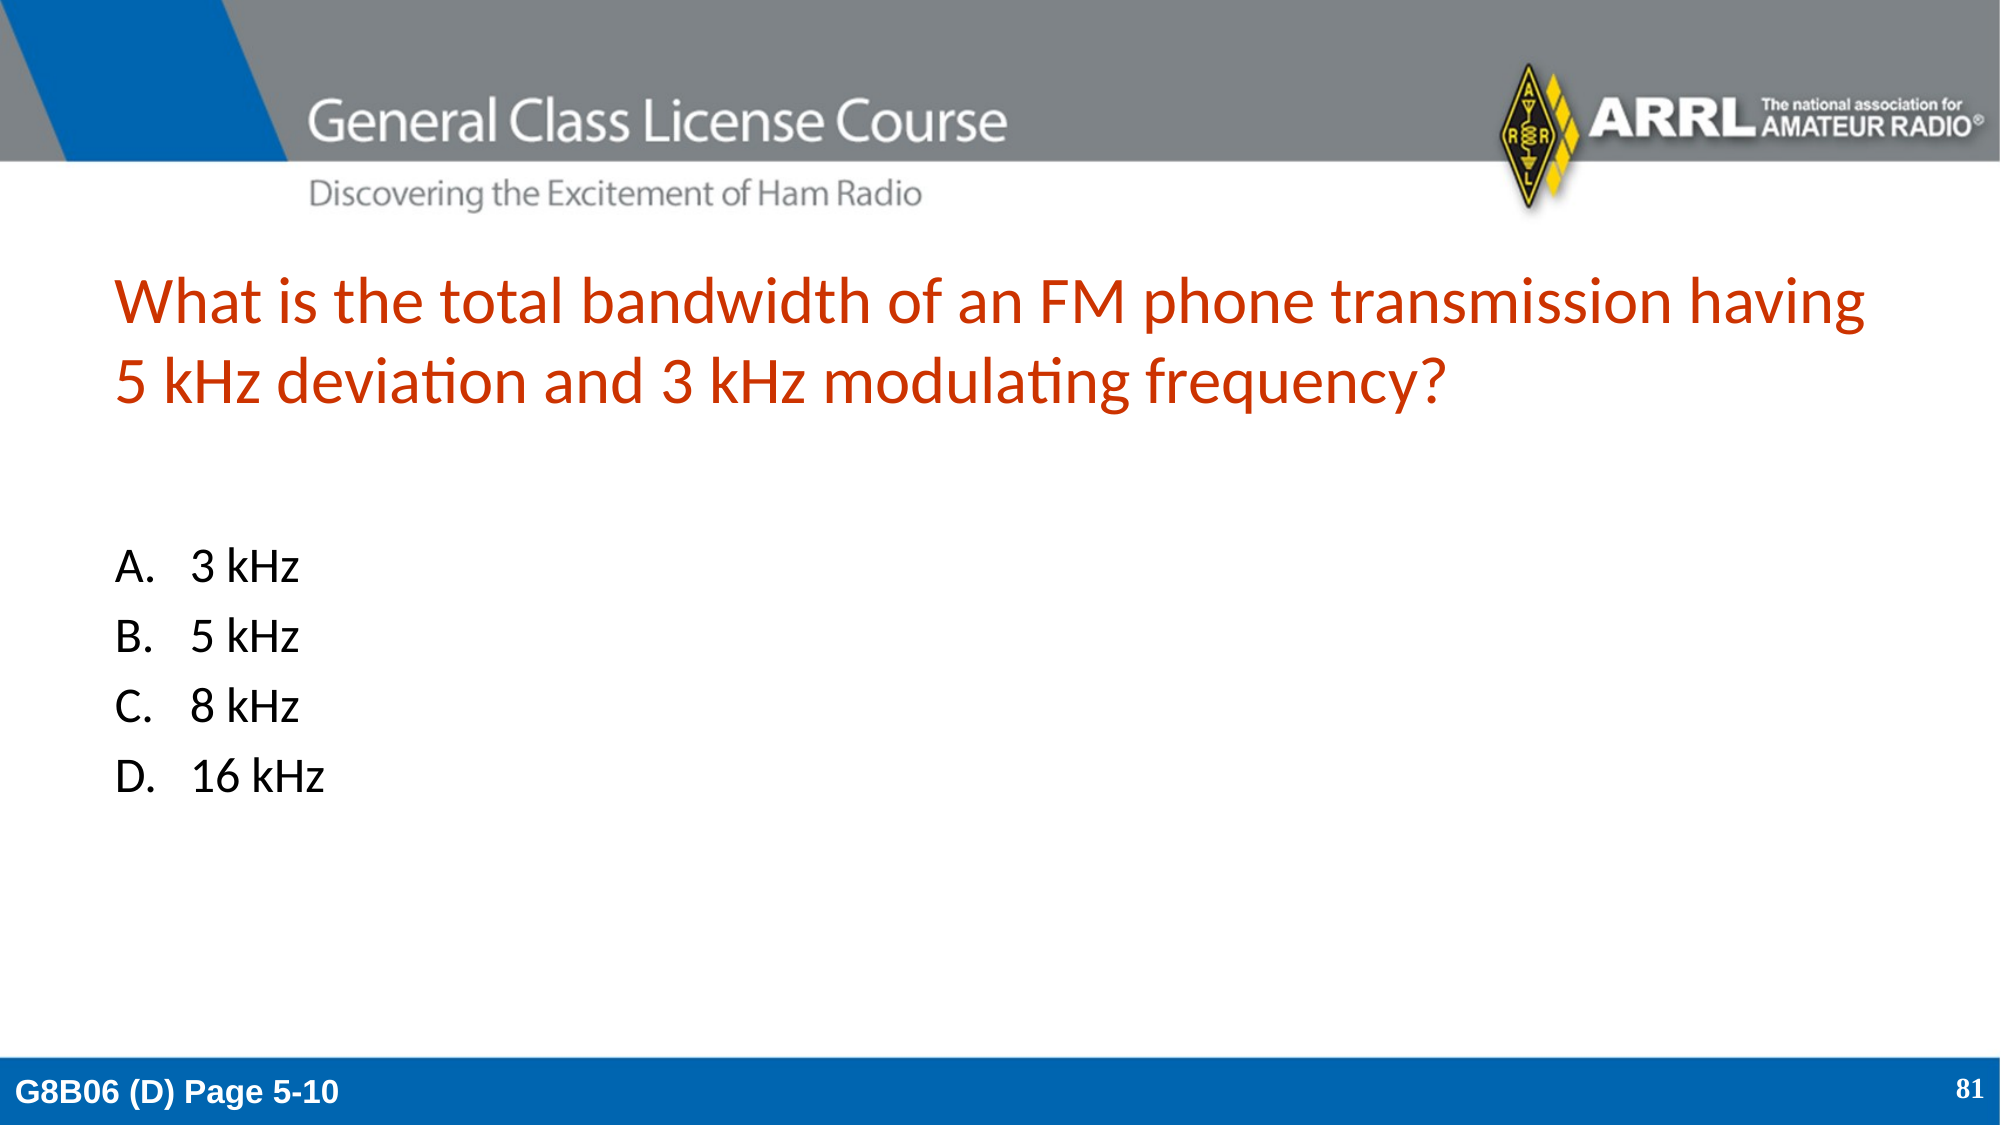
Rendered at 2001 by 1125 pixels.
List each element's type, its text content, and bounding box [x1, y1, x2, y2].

picture [0, 0, 2001, 1125]
list 3 kHz 5 kHz 8 kHz 16 kHz [99, 525, 1900, 1005]
text_box 81 [1875, 1062, 2000, 1113]
title What is the total bandwidth of an FM phone transmission having 5 kHz deviation and 3 kHz modulating frequency? [99, 249, 1900, 468]
text_box G8B06 (D) Page 5-10 [0, 1062, 1313, 1118]
